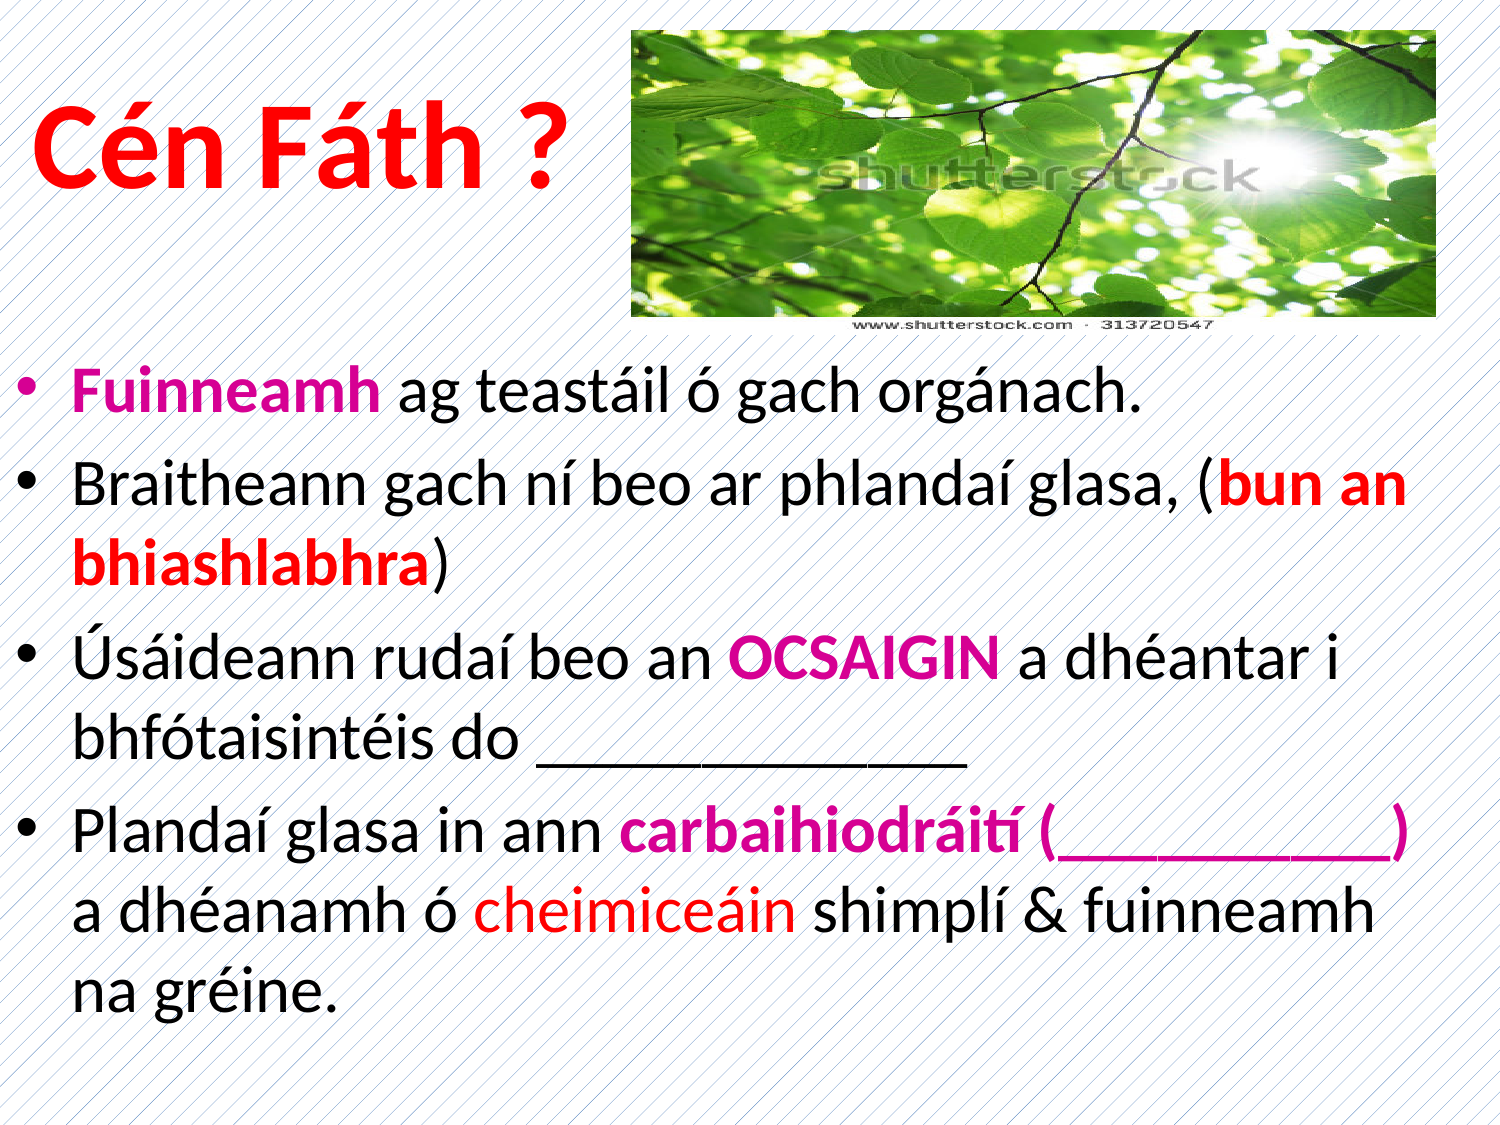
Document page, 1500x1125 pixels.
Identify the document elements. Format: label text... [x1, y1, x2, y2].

list Fuinneamh ag teastáil ó gach orgánach. Braitheann gach ní beo ar phlandaí glasa, (bun an bhiashlabhra) Úsáideann rudaí beo an OCSAIGIN a dhéantar i bhfótaisintéis do _____________ Plandaí glasa in ann carbaihiodráití (__________) a dhéanamh ó cheimiceáin shimplí & fuinneamh na gréine. [0, 338, 1459, 1094]
picture [631, 30, 1436, 336]
footer [512, 1042, 988, 1103]
title Cén Fáth ? [17, 45, 626, 233]
